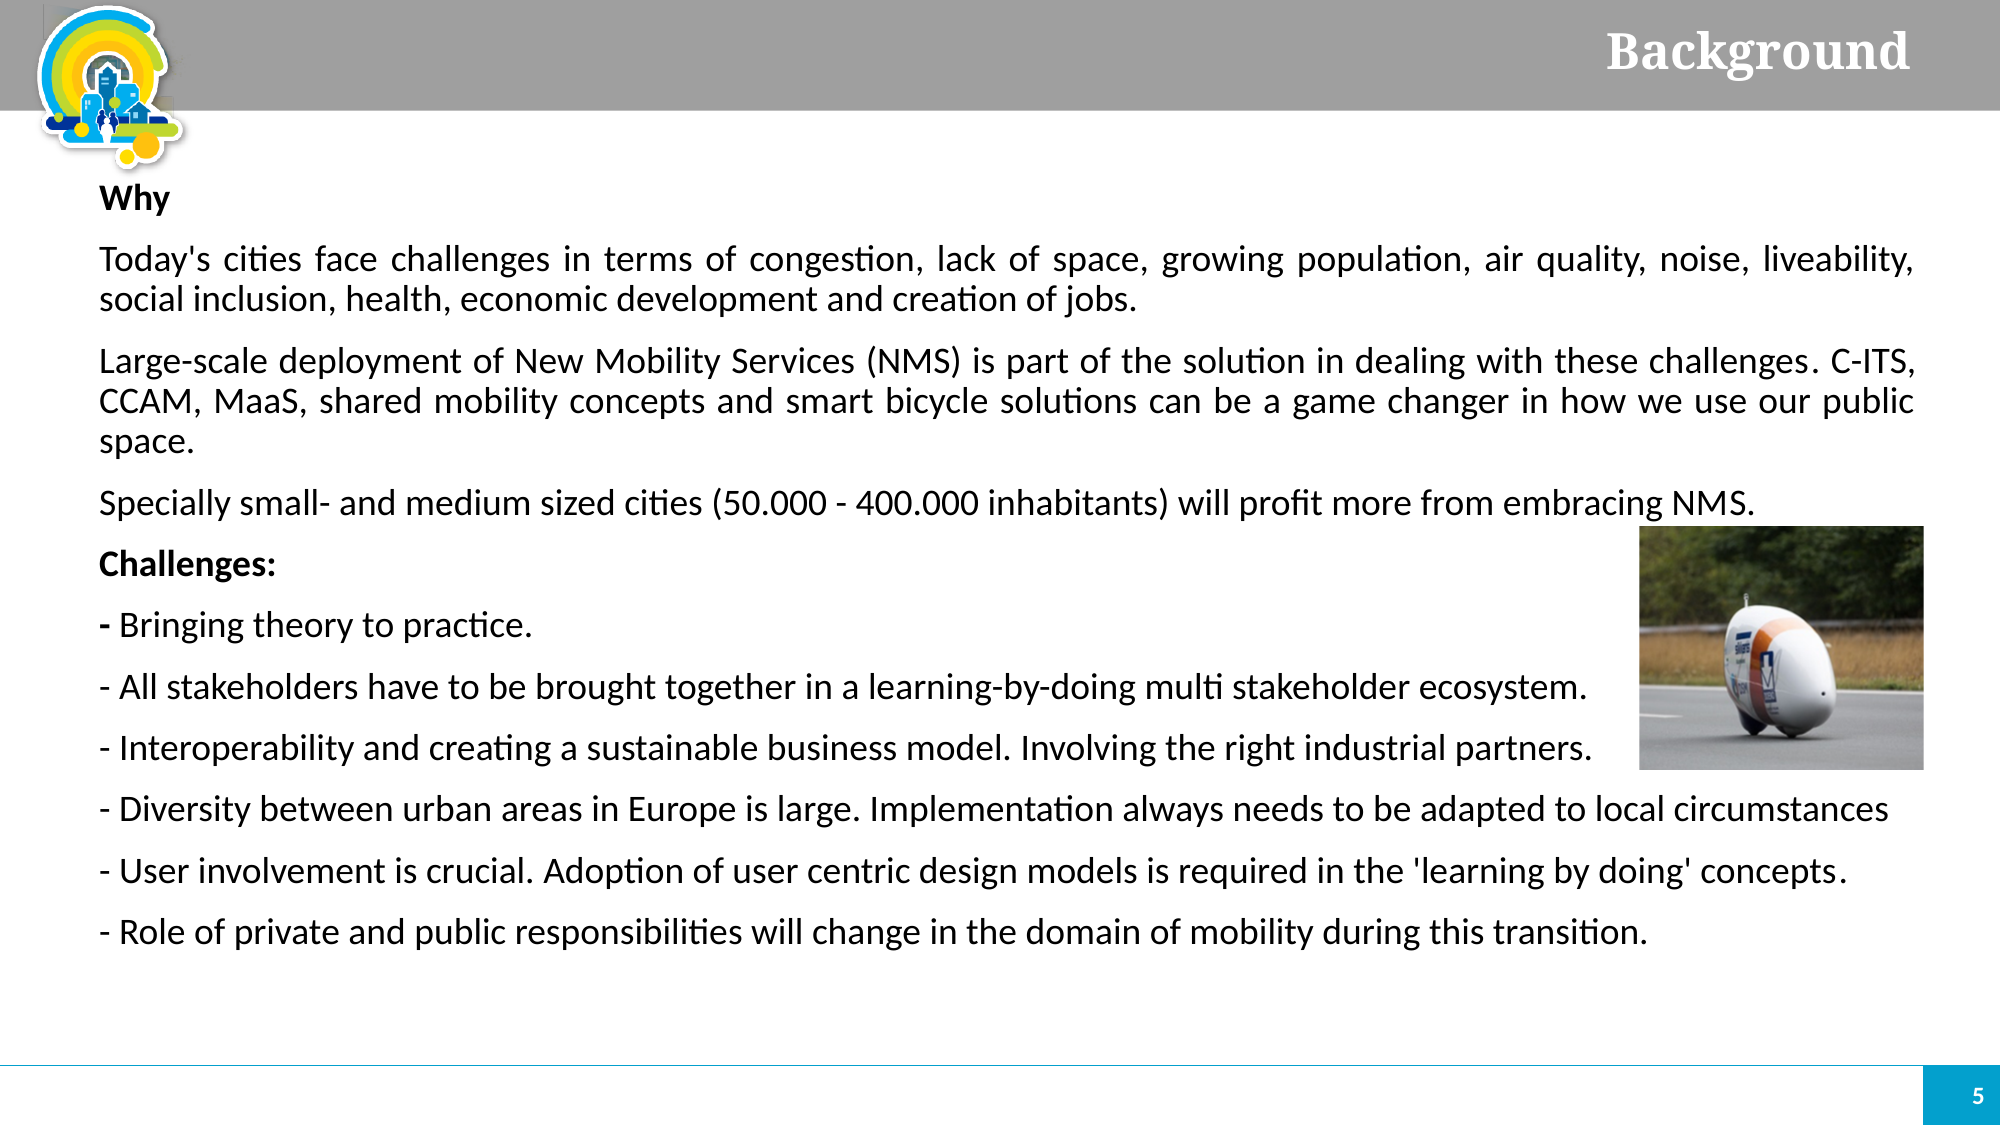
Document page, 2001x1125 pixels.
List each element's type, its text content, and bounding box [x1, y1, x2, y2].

picture [0, 109, 220, 198]
title Background [0, 0, 2000, 109]
slide_number 5 [1923, 1065, 2000, 1125]
list Why Today's cities face challenges in terms of congestion, lack of space, growing population, air quality, noise, liveability, social inclusion, health, economic development and creation of jobs. Large-scale deployment of New Mobility Services (NMS) is part of the solution in dealing with these challenges. C-ITS, CCAM, MaaS, shared mobility concepts and smart bicycle solutions can be a game changer in how we use our public space. Specially small- and medium sized cities (50.000 - 400.000 inhabitants) will profit more from embracing NMS. Challenges: - Bringing theory to practice. - All stakeholders have to be brought together in a learning-by-doing multi stakeholder ecosystem. - Interoperability and creating a sustainable business model. Involving the right industrial partners. - Diversity between urban areas in Europe is large. Implementation always needs to be adapted to local circumstances - User involvement is crucial. Adoption of user centric design models is required in the 'learning by doing' concepts. - Role of private and public responsibilities will change in the domain of mobility during this transition. [84, 170, 1932, 1033]
picture [1639, 526, 1924, 770]
